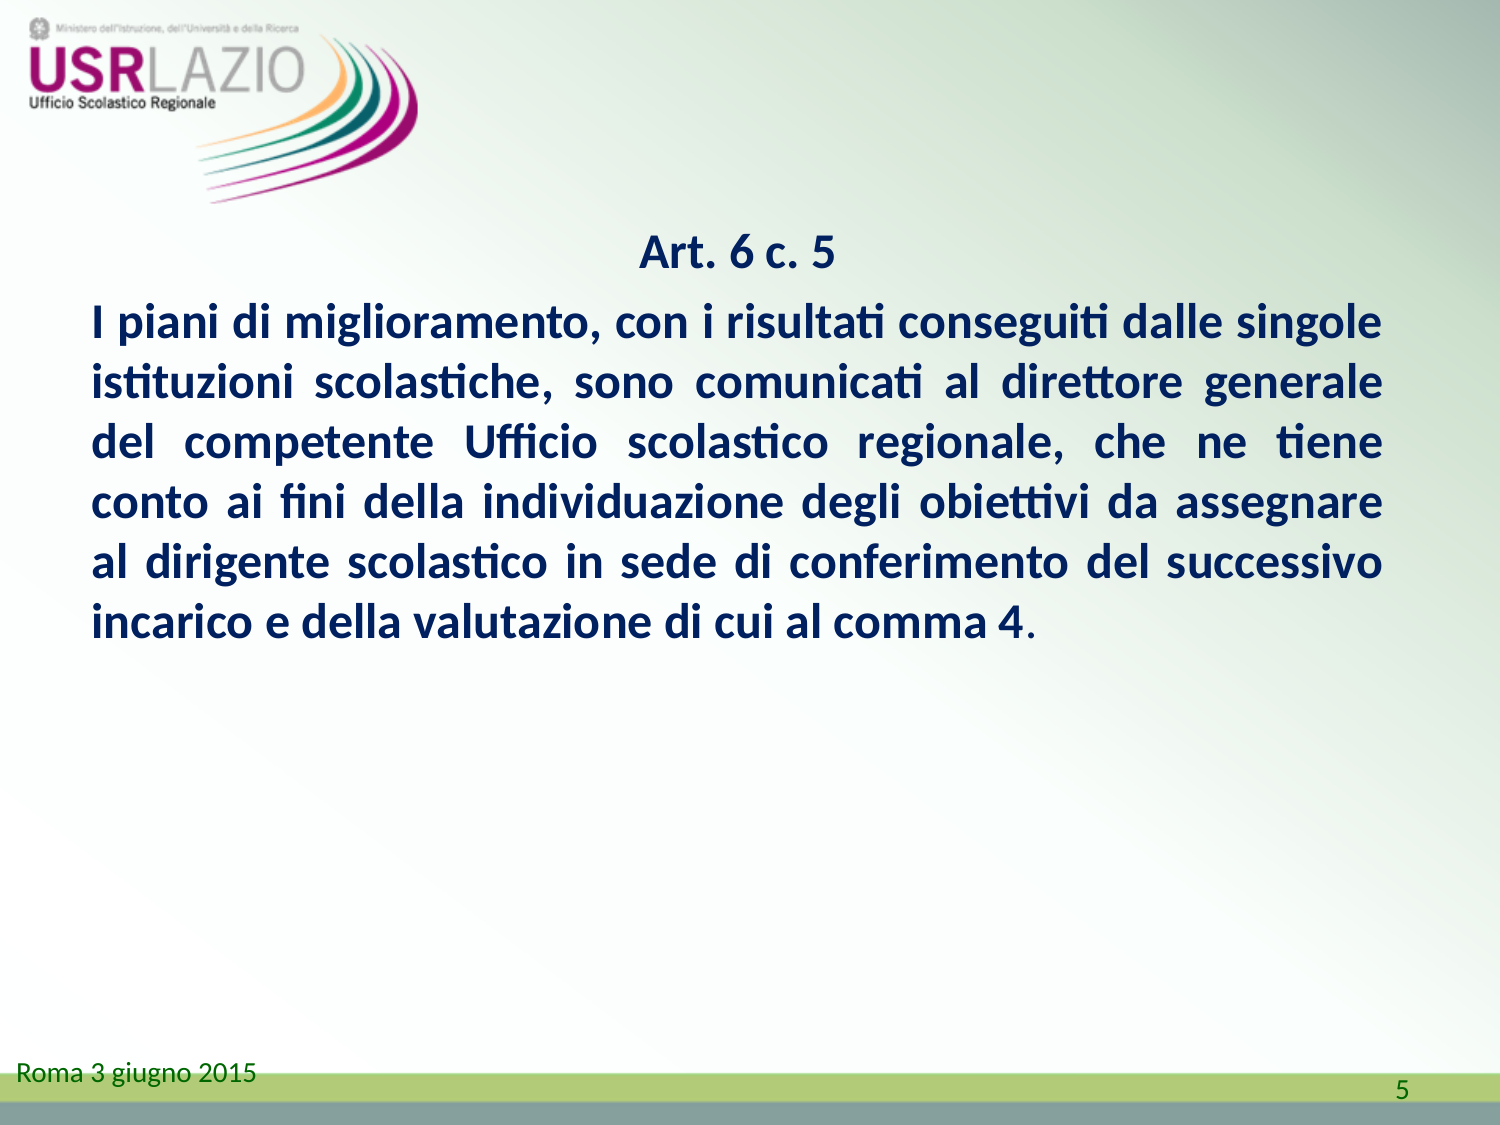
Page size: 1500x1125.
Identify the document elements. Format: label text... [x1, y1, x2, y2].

subtitle Art. 6 c. 5 I piani di miglioramento, con i risultati conseguiti dalle singole istituzioni scolastiche, sono comunicati al direttore generale del competente Ufficio scolastico regionale, che ne tiene conto ai fini della individuazione degli obiettivi da assegnare al dirigente scolastico in sede di conferimento del successivo incarico e della valutazione di cui al comma 4. [76, 211, 1400, 929]
slide_number 5 [1074, 1057, 1425, 1118]
picture [0, 0, 1500, 1125]
footer Roma 3 giugno 2015 [0, 1058, 475, 1119]
text_box [383, 23, 1388, 148]
